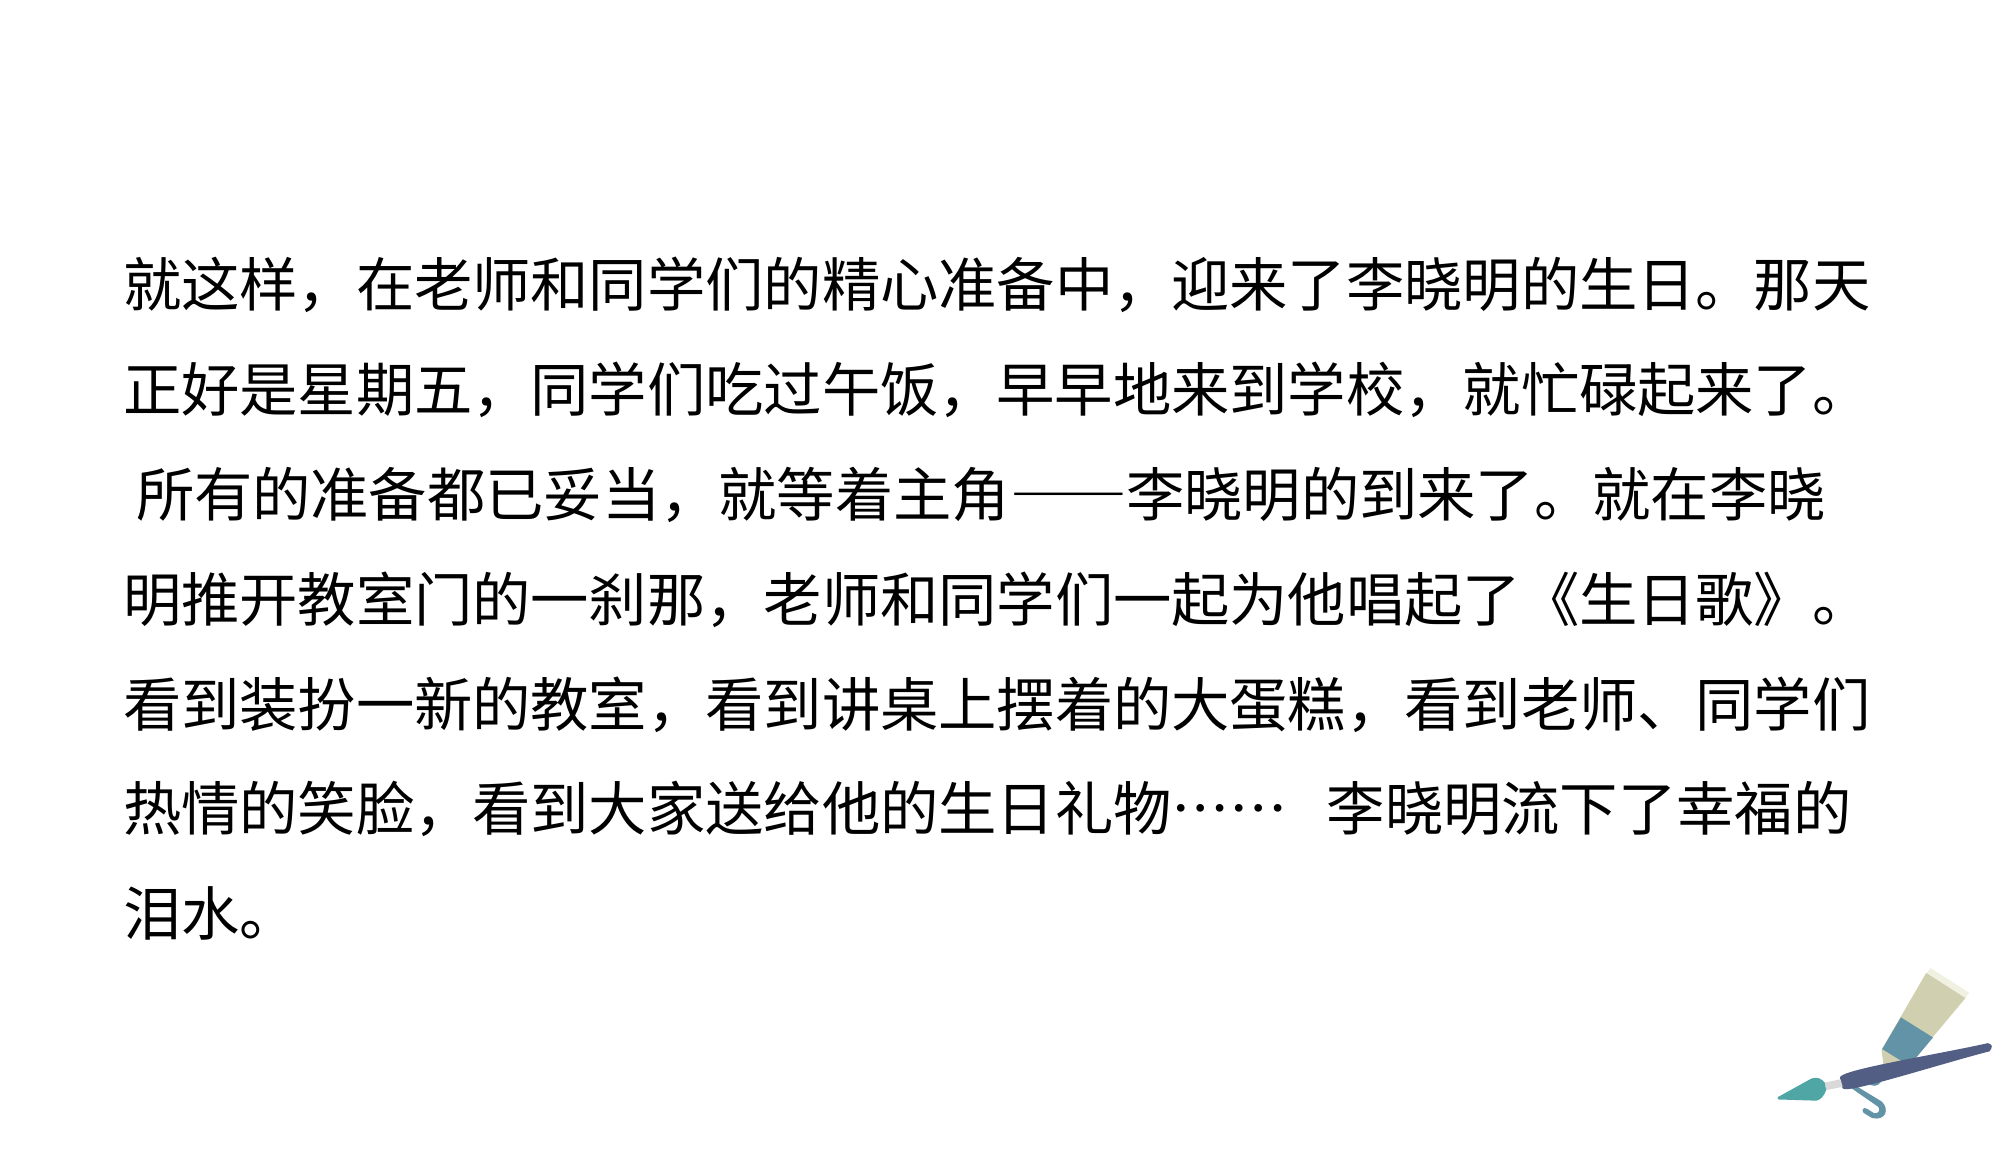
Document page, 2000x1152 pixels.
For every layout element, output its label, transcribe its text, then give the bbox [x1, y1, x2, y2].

text_box 就这样，在老师和同学们的精心准备中，迎来了李晓明的生日。那天正好是星期五，同学们吃过午饭，早早地来到学校，就忙碌起来了。 所有的准备都已妥当，就等着主角——李晓明的到来了。就在李晓明推开教室门的一刹那，老师和同学们一起为他唱起了《生日歌》。看到装扮一新的教室，看到讲桌上摆着的大蛋糕，看到老师、同学们热情的笑脸，看到大家送给他的生日礼物…… 李晓明流下了幸福的泪水。 [108, 205, 1892, 955]
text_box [1811, 970, 1974, 1152]
